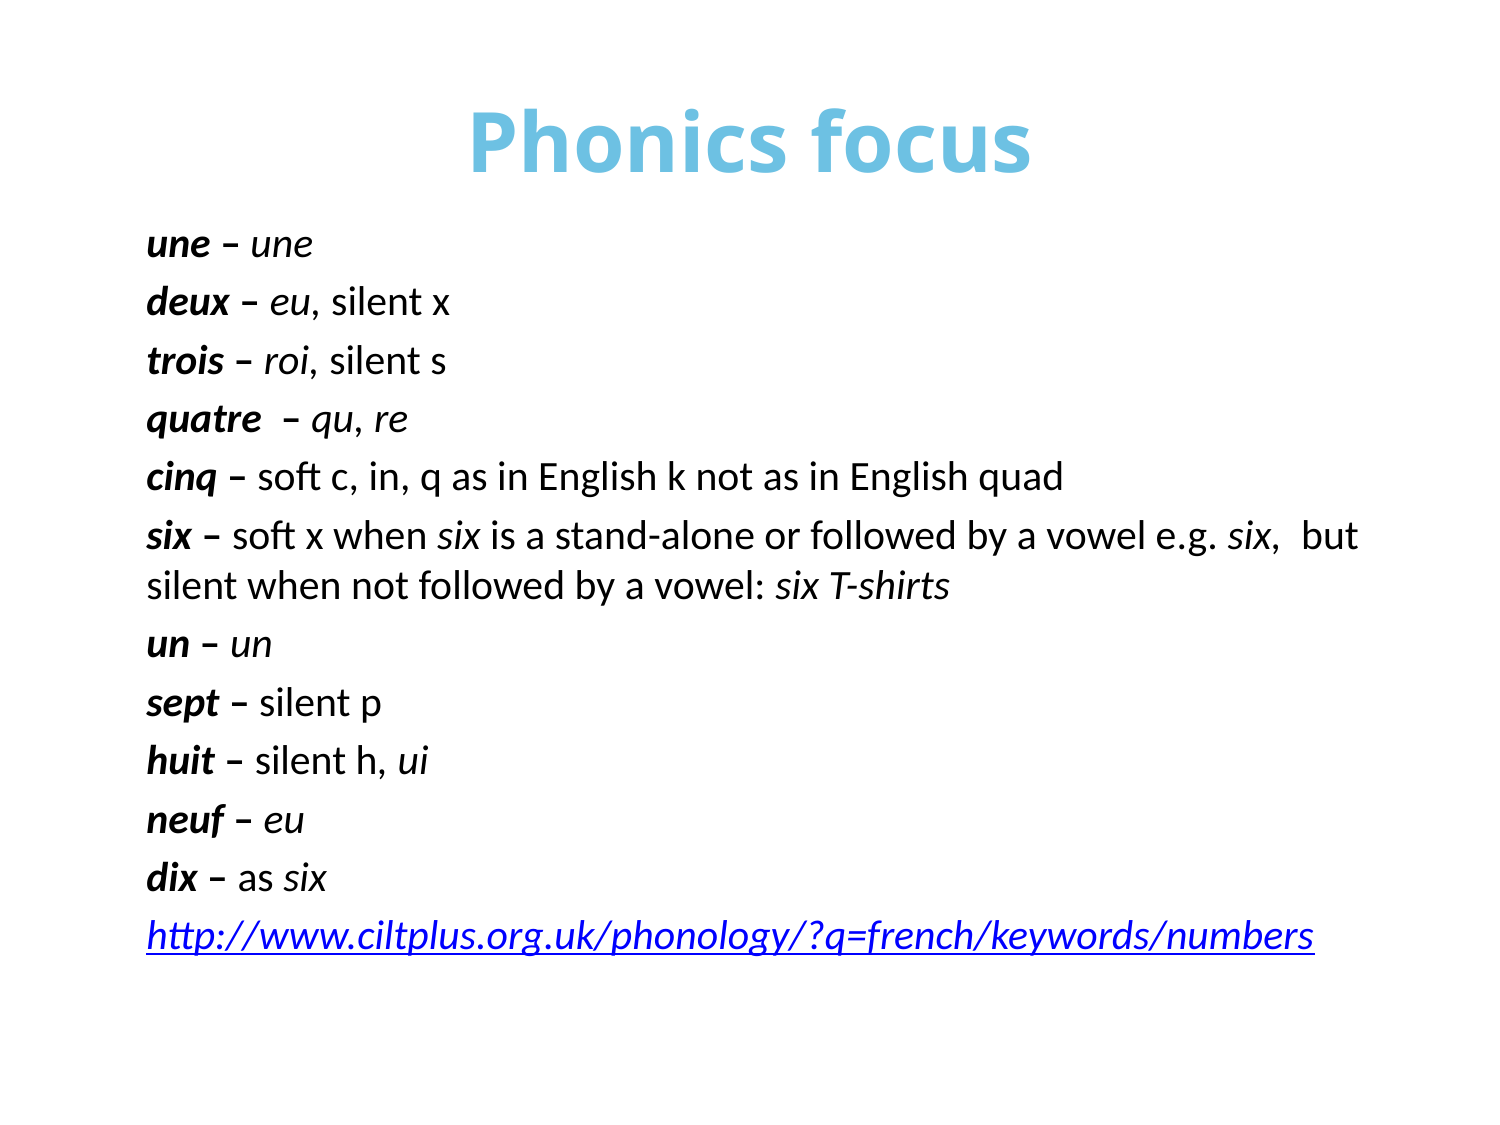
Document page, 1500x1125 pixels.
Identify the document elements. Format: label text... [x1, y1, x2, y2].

title Phonics focus [74, 44, 1426, 207]
list une – une deux – eu, silent x trois – roi, silent s quatre – qu, re cinq – soft c, in, q as in English k not as in English quad six – soft x when six is a stand-alone or followed by a vowel e.g. six, but silent when not followed by a vowel: six T-shirts un – un sept – silent p huit – silent h, ui neuf – eu dix – as six http://www.ciltplus.org.uk/phonology/?q=french/keywords/numbers [74, 207, 1426, 1006]
